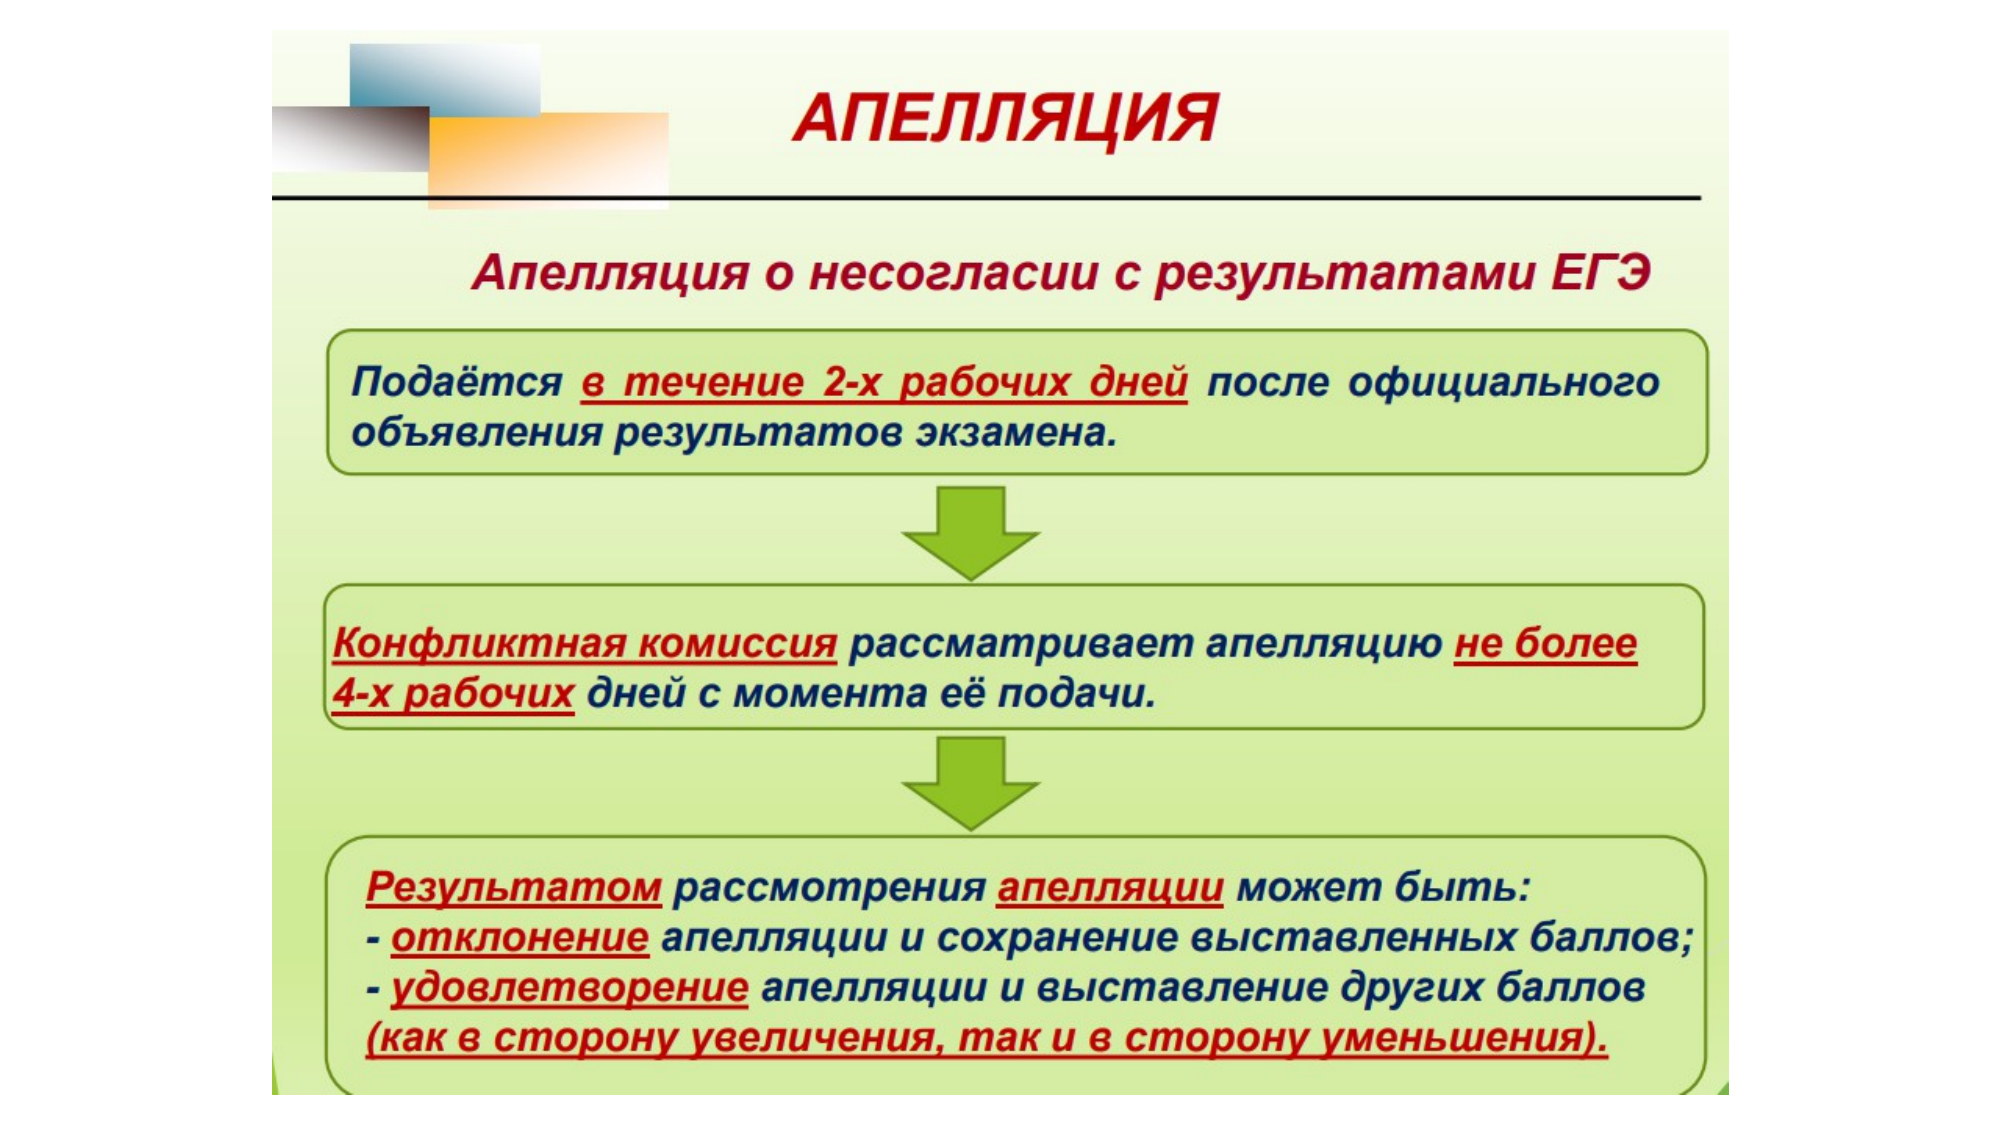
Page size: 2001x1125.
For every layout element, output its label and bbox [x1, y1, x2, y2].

picture [271, 30, 1729, 1095]
